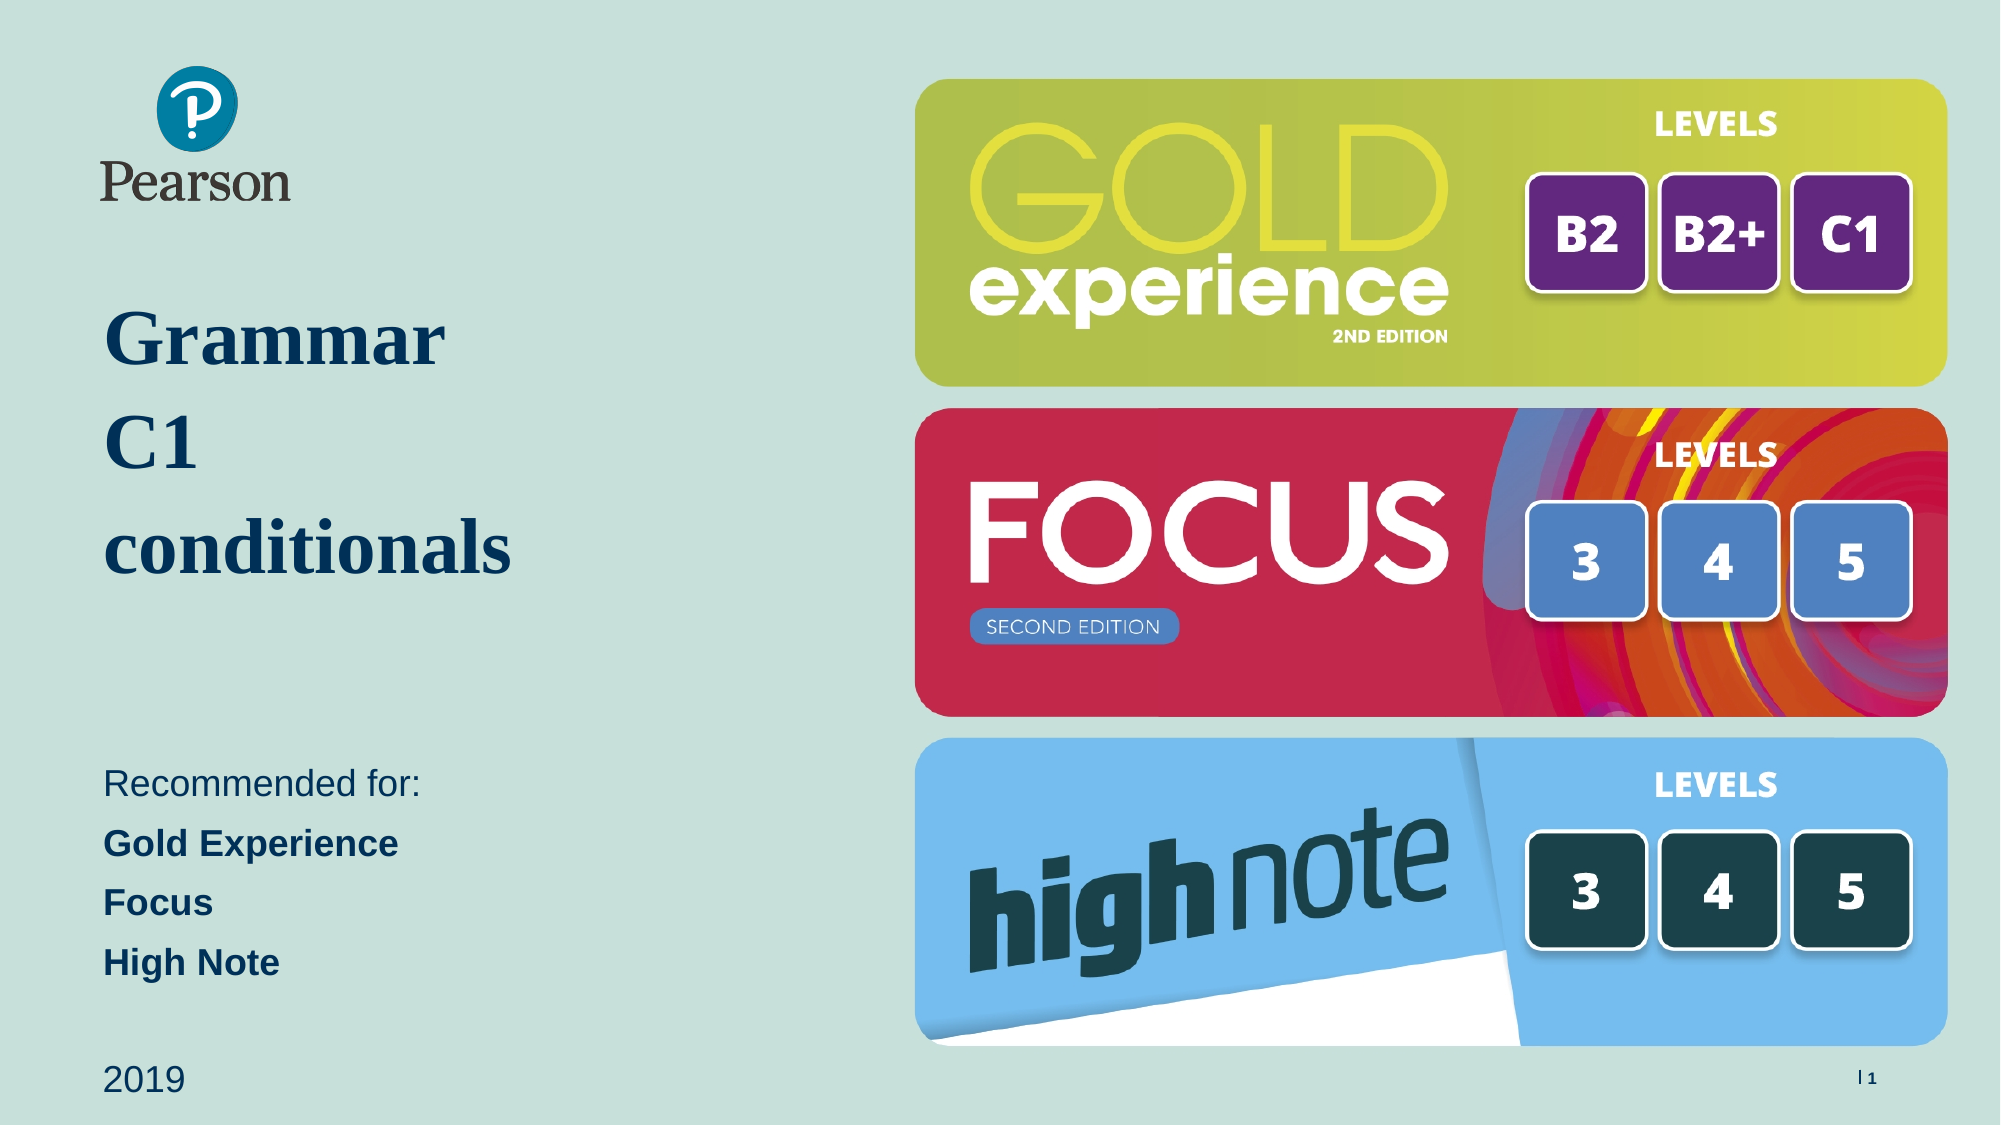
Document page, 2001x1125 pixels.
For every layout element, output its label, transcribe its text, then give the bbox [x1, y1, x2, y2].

title Grammar C1 conditionals [103, 275, 921, 615]
text_box Recommended for: Gold Experience Focus High Note [103, 743, 857, 930]
list 2019 [102, 1045, 970, 1093]
slide_number 1 [1867, 1068, 1896, 1087]
picture [0, 0, 2001, 1125]
